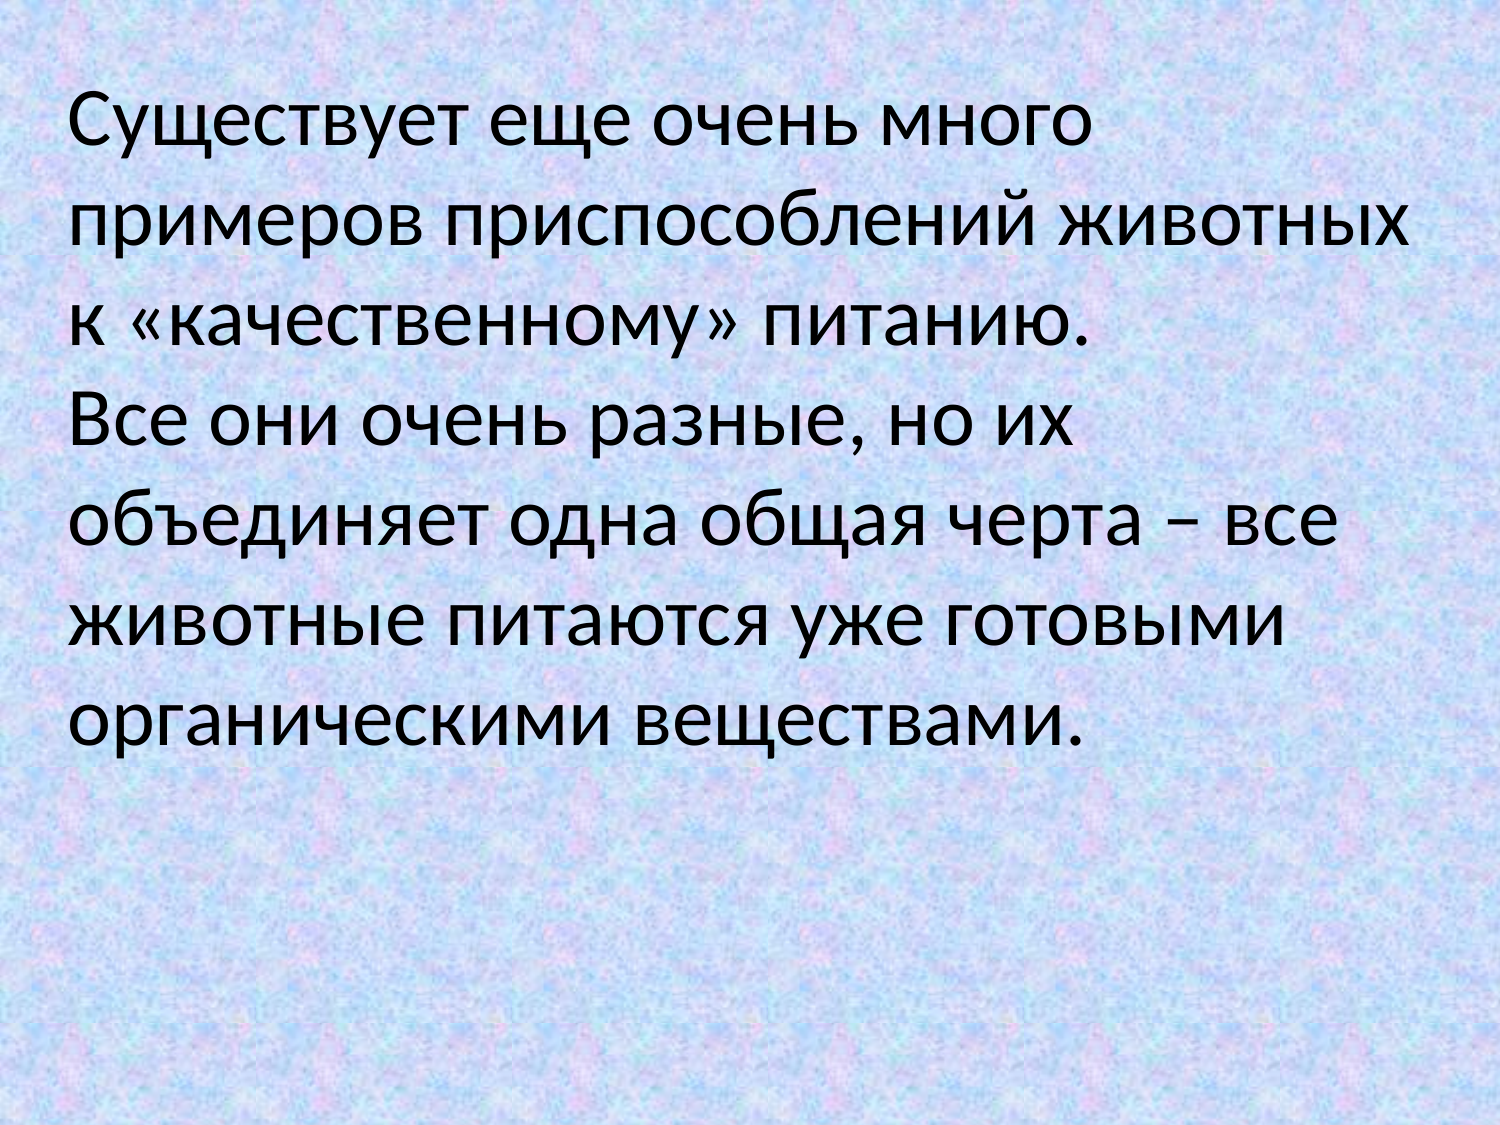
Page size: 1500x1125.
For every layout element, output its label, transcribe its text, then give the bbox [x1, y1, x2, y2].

text_box Существует еще очень много примеров приспособлений животных к «качественному» питанию. Все они очень разные, но их объединяет одна общая черта – все животные питаются уже готовыми органическими веществами. [53, 54, 1447, 770]
picture [0, 0, 1500, 1125]
